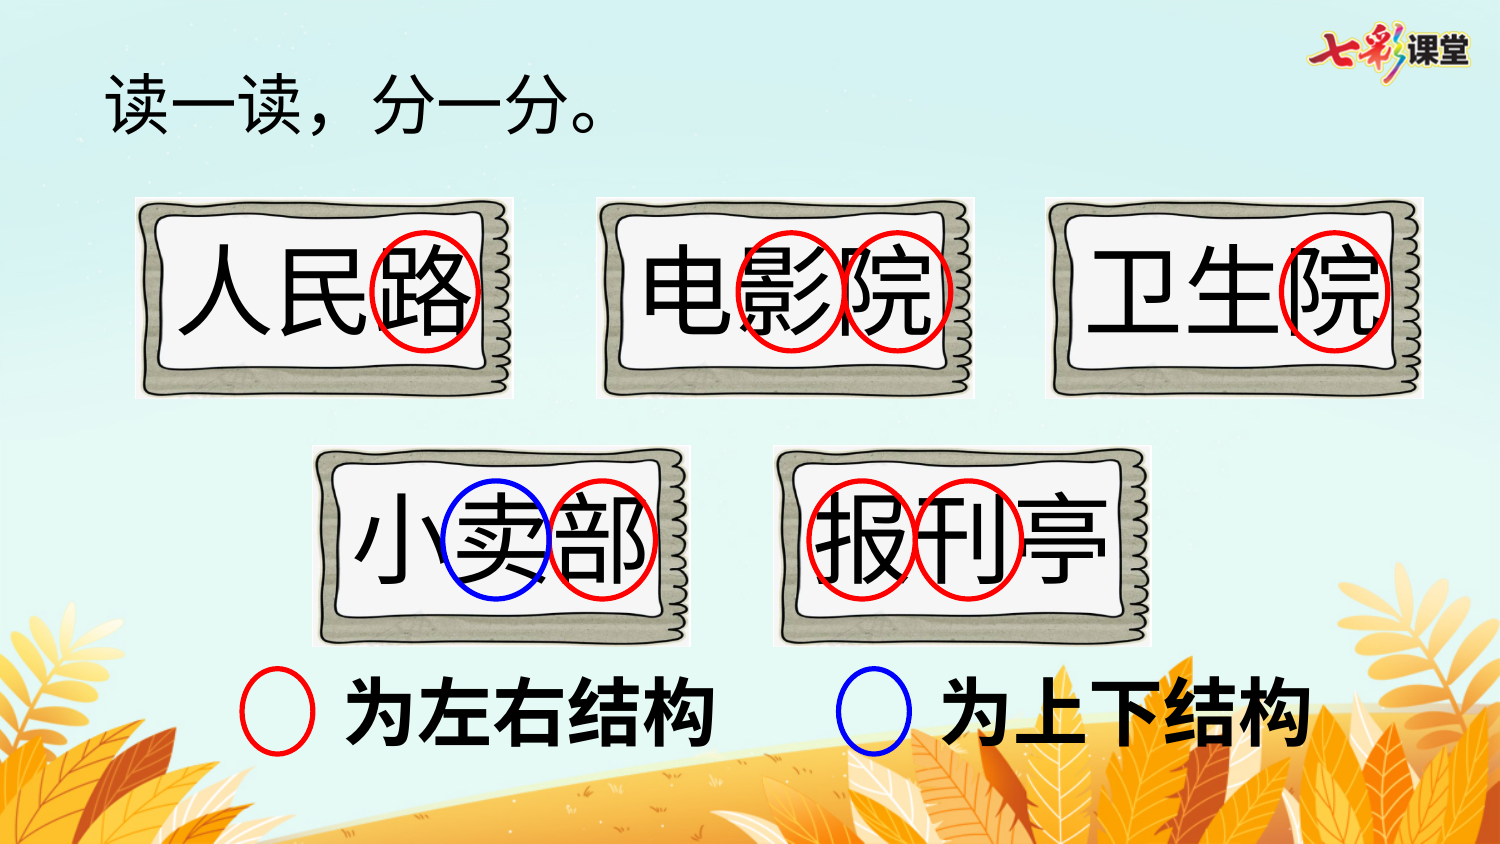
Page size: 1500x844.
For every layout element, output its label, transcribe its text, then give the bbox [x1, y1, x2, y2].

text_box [596, 197, 987, 399]
text_box 读一读，分一分。 [88, 55, 691, 151]
picture [0, 0, 1500, 844]
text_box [312, 445, 703, 647]
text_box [1045, 197, 1436, 399]
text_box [242, 658, 768, 844]
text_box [773, 445, 1164, 647]
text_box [135, 197, 526, 399]
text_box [838, 658, 1365, 844]
